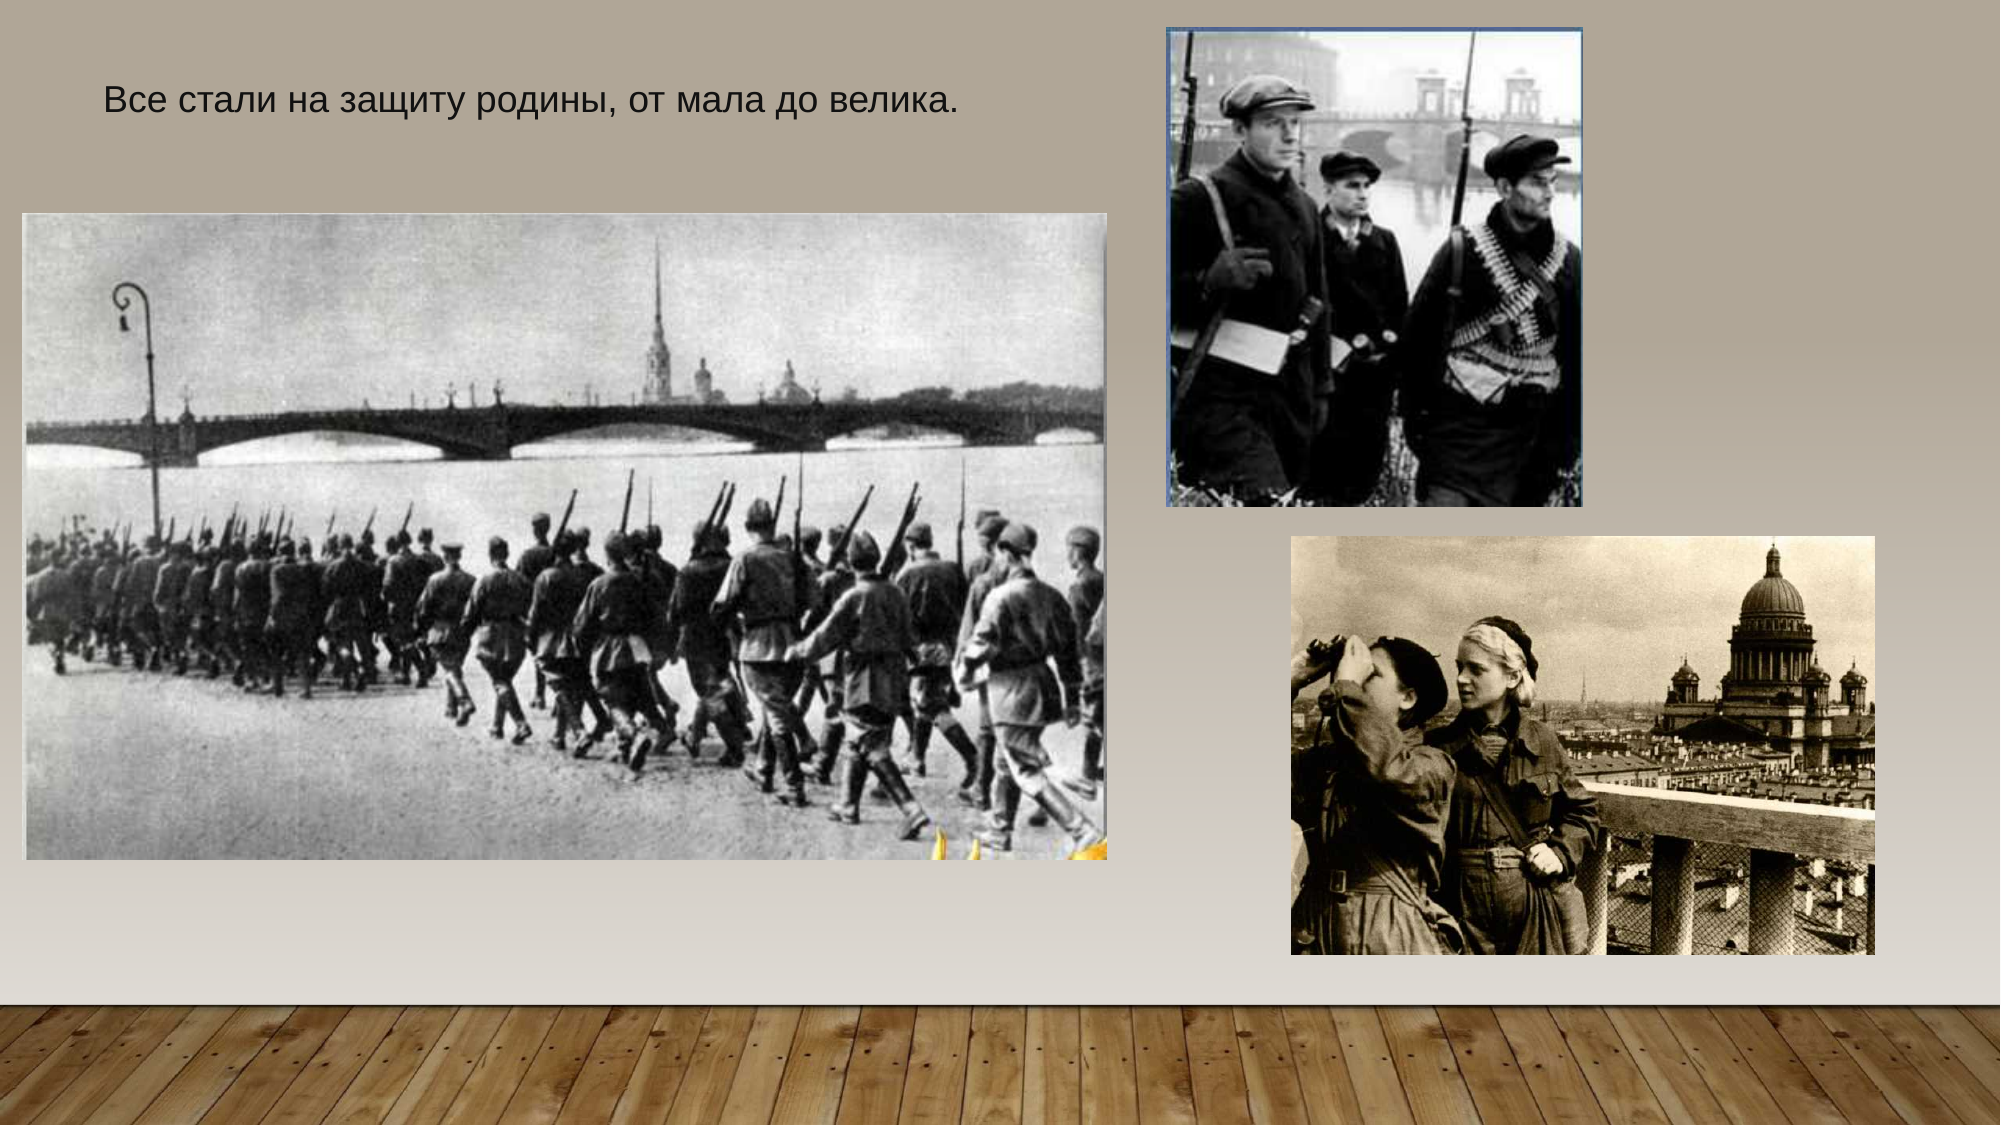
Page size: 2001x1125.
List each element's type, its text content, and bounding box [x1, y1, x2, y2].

picture [0, 1005, 2000, 1125]
picture [1166, 27, 1583, 507]
picture [22, 213, 1108, 860]
text_box Все стали на защиту родины, от мала до велика. [50, 64, 1166, 296]
picture [1291, 536, 1875, 956]
